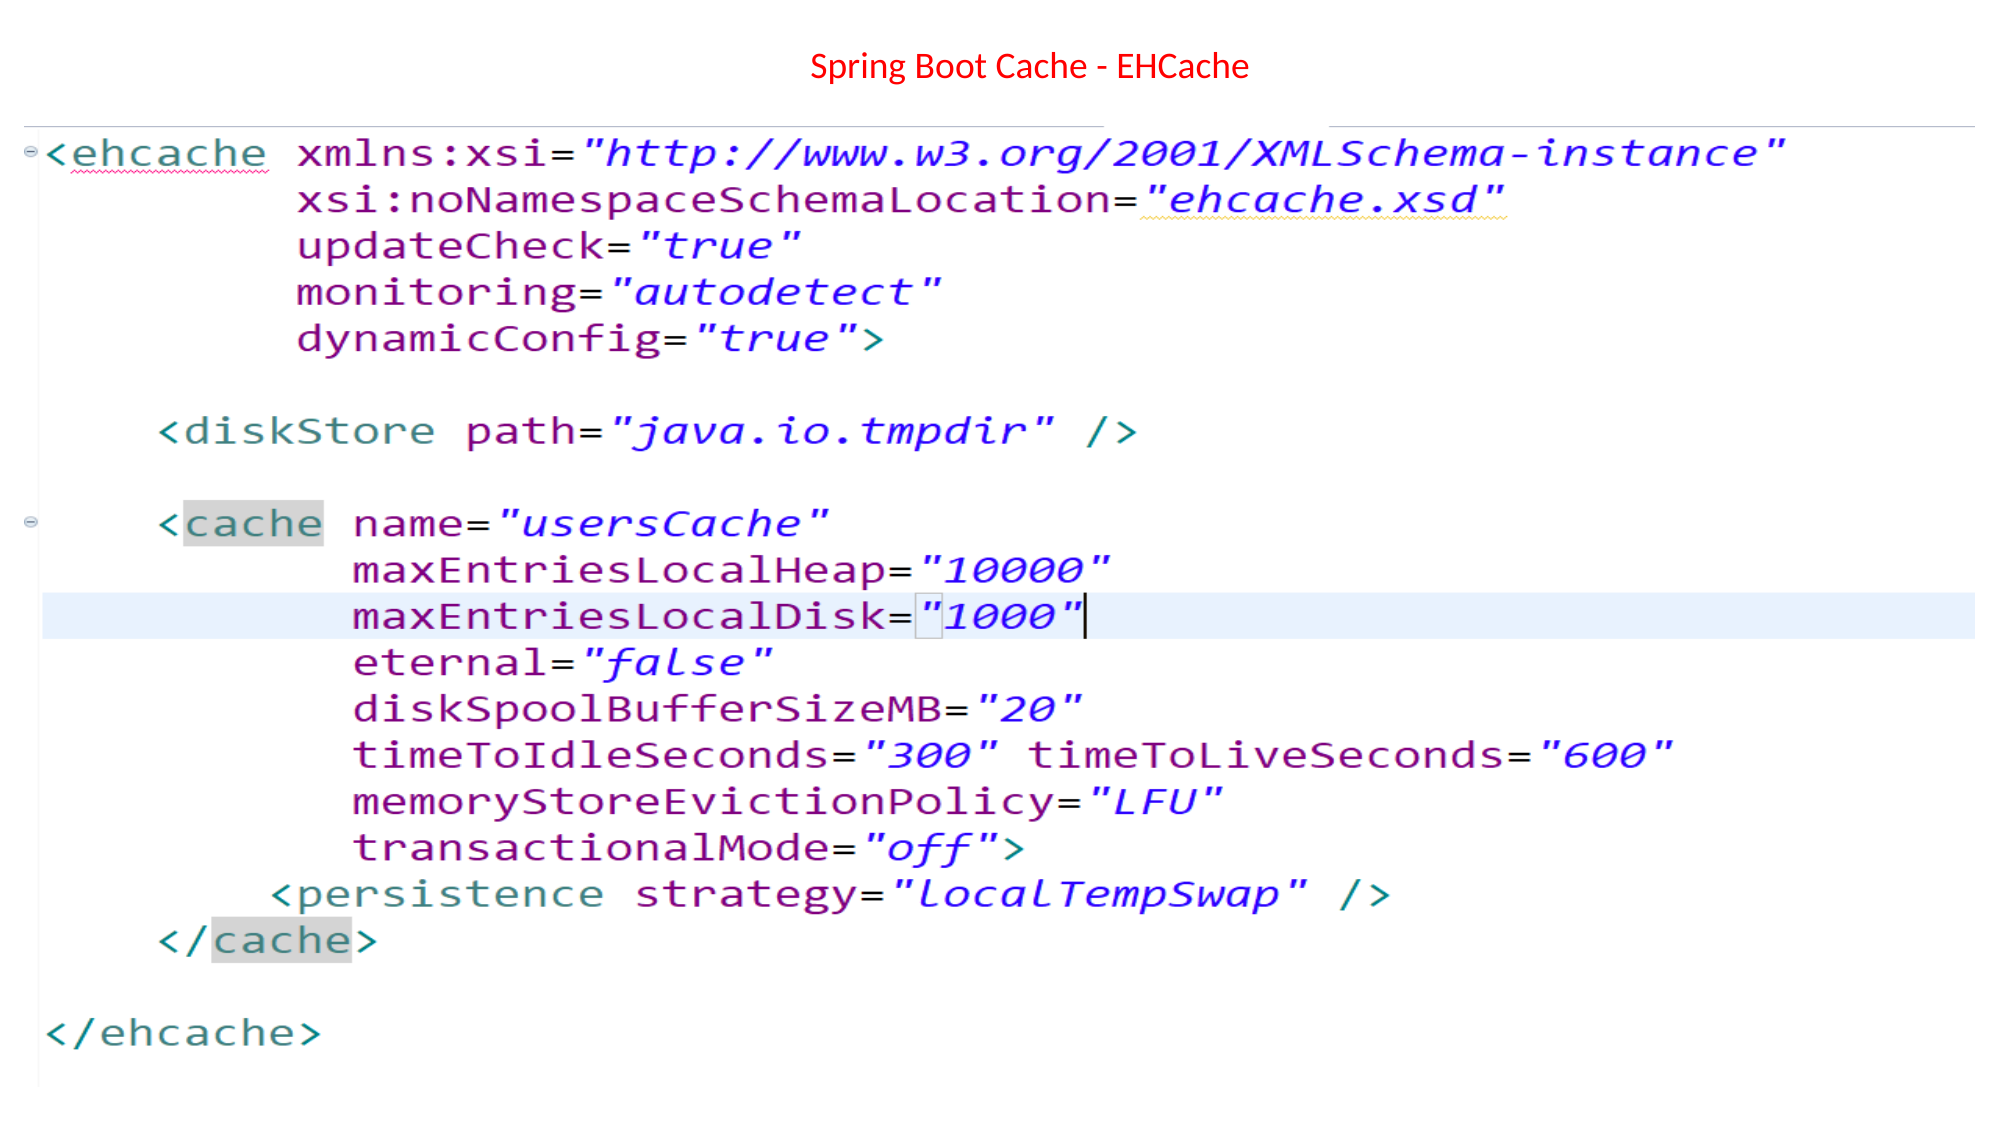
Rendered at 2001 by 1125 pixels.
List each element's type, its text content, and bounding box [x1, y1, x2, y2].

picture [24, 126, 1975, 1087]
text_box Spring Boot Cache - EHCache [508, 0, 1552, 126]
